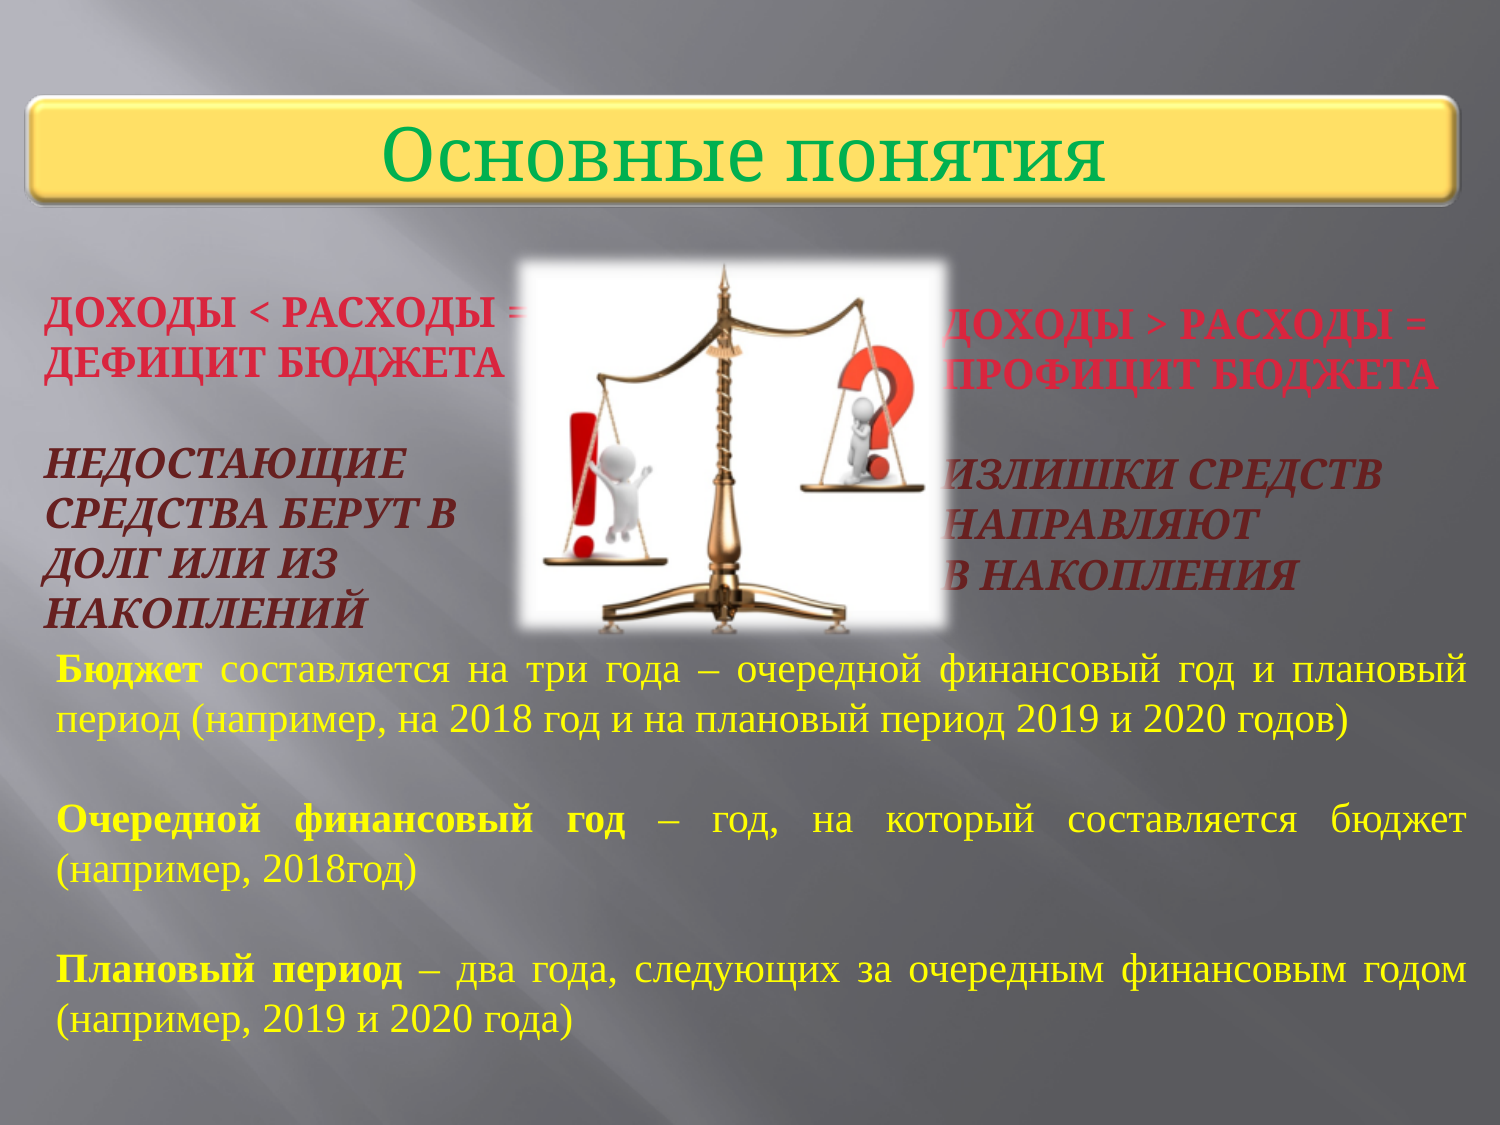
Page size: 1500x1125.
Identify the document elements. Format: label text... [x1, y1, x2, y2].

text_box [23, 93, 1463, 209]
picture [501, 243, 965, 647]
text_box ДОХОДЫ > РАСХОДЫ = ПРОФИЦИТ БЮДЖЕТА ИЗЛИШКИ СРЕДСТВ НАПРАВЛЯЮТ В НАКОПЛЕНИЯ [1009, 290, 1471, 606]
text_box Бюджет составляется на три года – очередной финансовый год и плановый период (например, на 2018 год и на плановый период 2019 и 2020 годов) Очередной финансовый год – год, на который составляется бюджет (например, 2018год) Плановый период – два года, следующих за очередным финансовым годом (например, 2019 и 2020 года) [41, 633, 1483, 1049]
text_box ДОХОДЫ < РАСХОДЫ = ДЕФИЦИТ БЮДЖЕТА НЕДОСТАЮЩИЕ СРЕДСТВА БЕРУТ В ДОЛГ ИЛИ ИЗ НАКОПЛЕНИЙ [29, 278, 501, 644]
